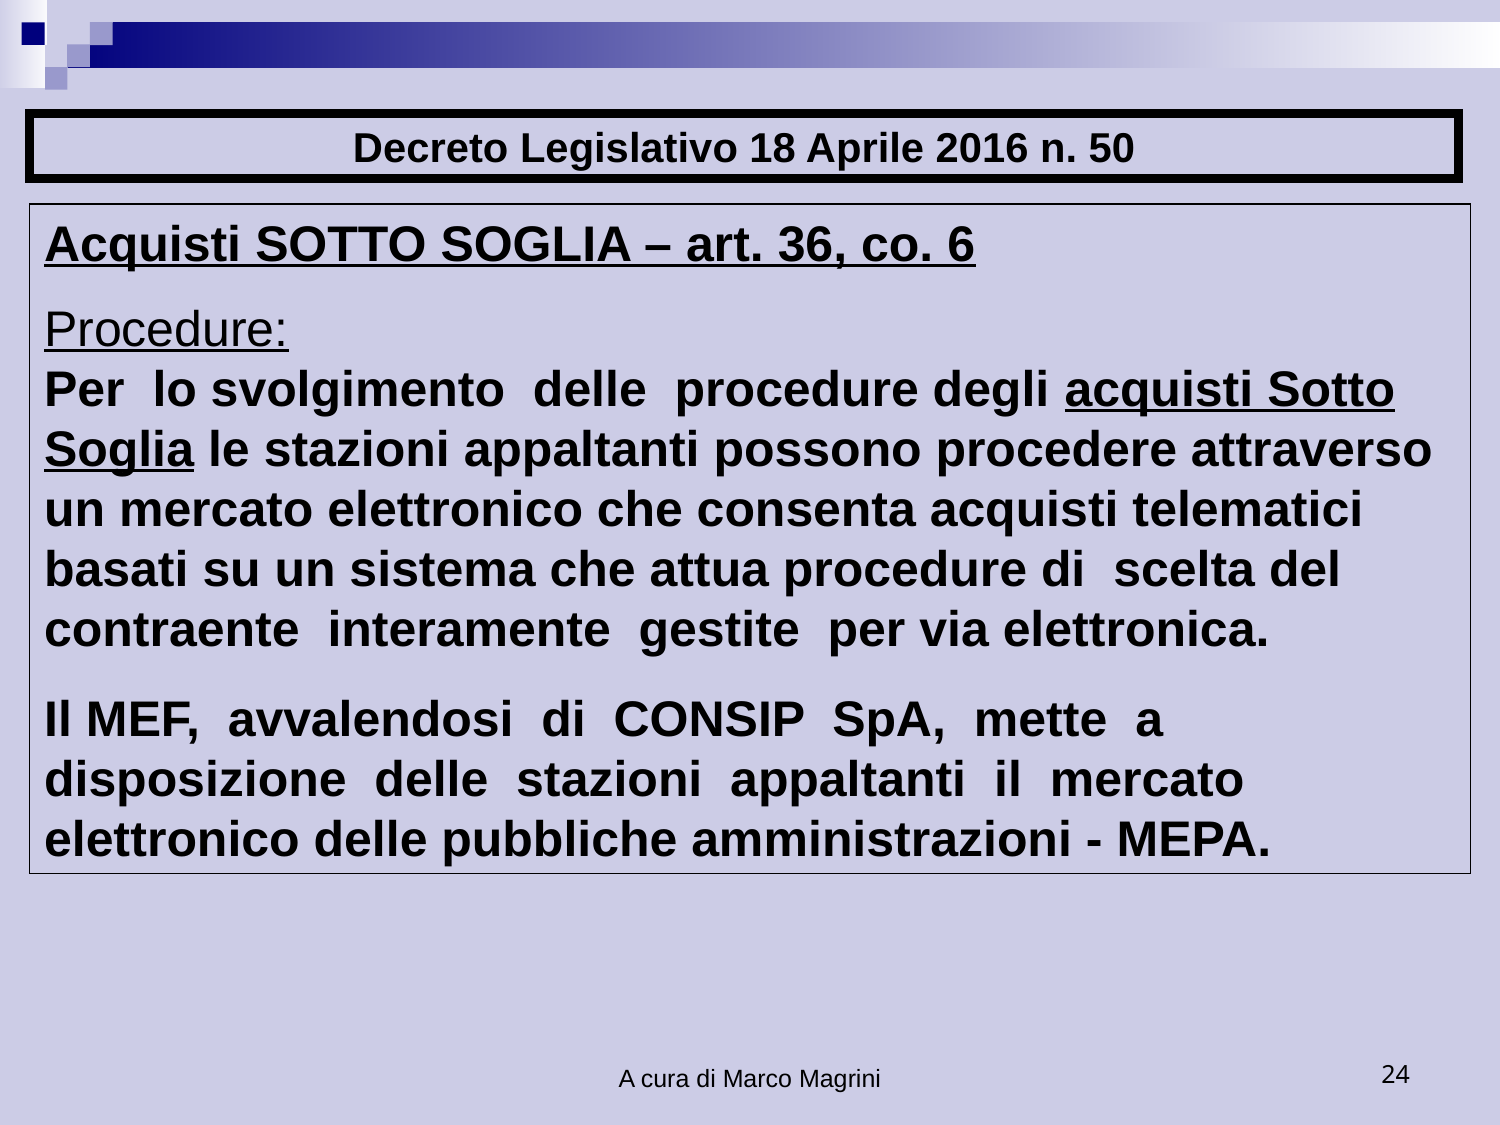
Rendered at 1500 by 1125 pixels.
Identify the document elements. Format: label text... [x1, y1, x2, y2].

text_box Acquisti SOTTO SOGLIA – art. 36, co. 6 Procedure: Per lo svolgimento delle procedure degli acquisti Sotto Soglia le stazioni appaltanti possono procedere attraverso un mercato elettronico che consenta acquisti telematici basati su un sistema che attua procedure di scelta del contraente interamente gestite per via elettronica. Il MEF, avvalendosi di CONSIP SpA, mette a disposizione delle stazioni appaltanti il mercato elettronico delle pubbliche amministrazioni - MEPA. [29, 203, 1471, 874]
footer A cura di Marco Magrini [512, 1025, 988, 1100]
slide_number 24 [1074, 1025, 1425, 1100]
text_box Decreto Legislativo 18 Aprile 2016 n. 50 [29, 113, 1459, 179]
